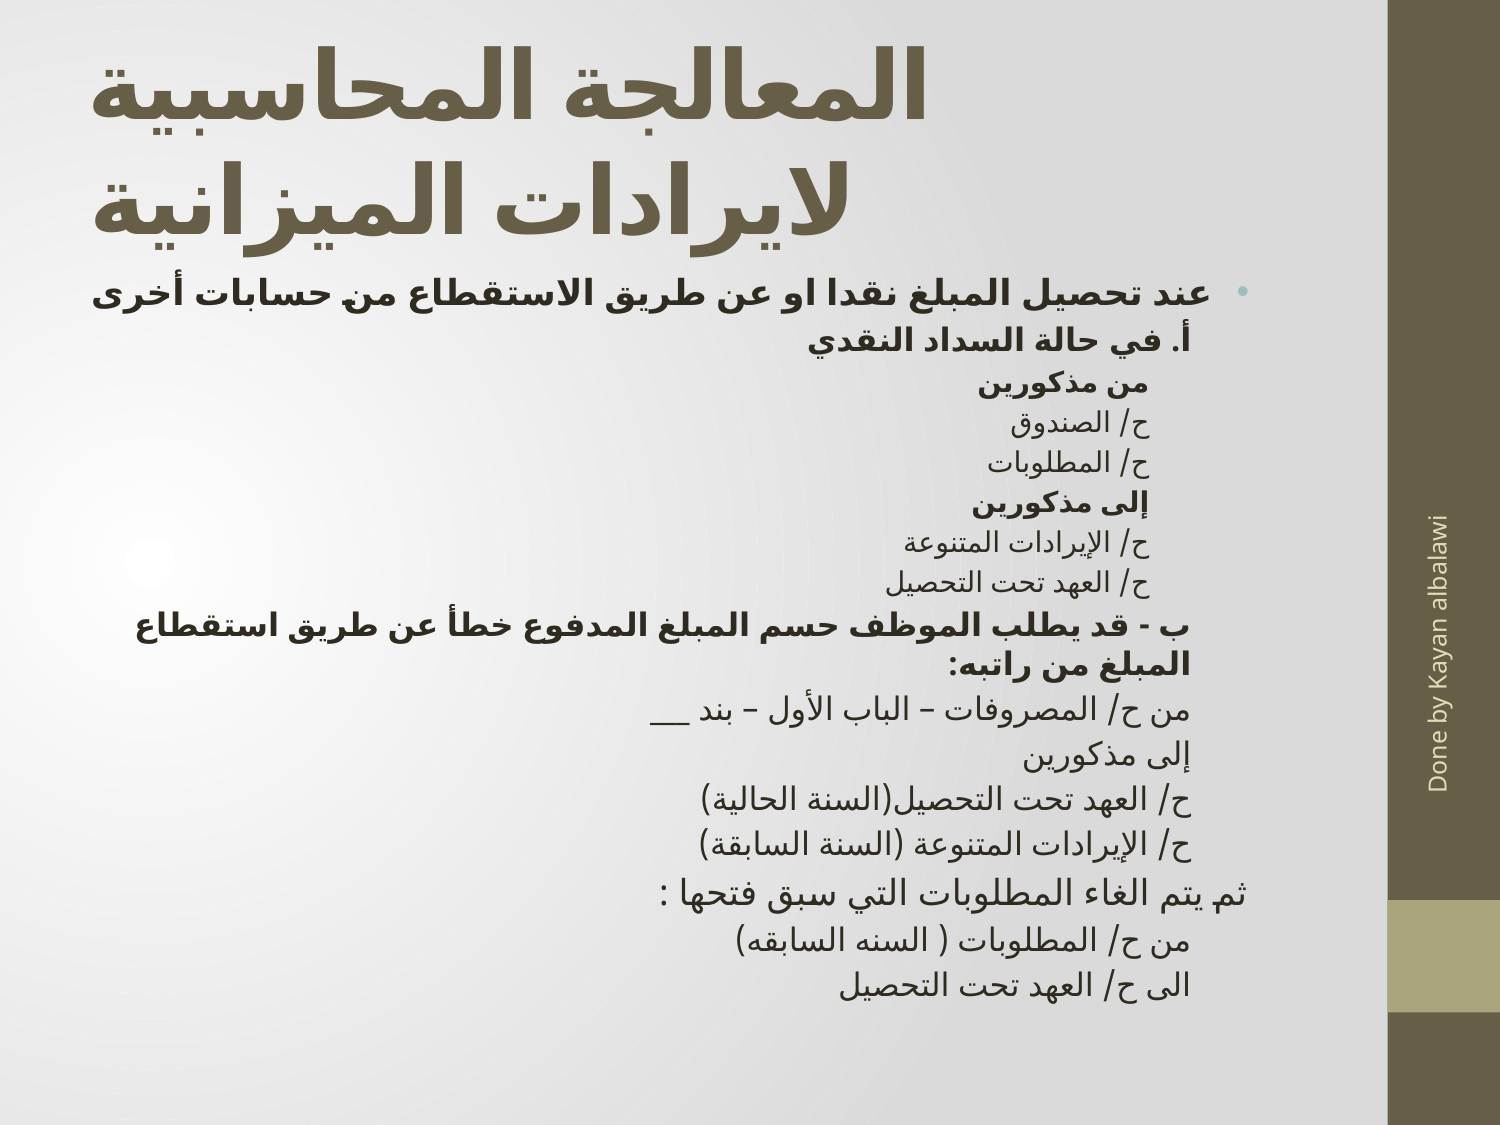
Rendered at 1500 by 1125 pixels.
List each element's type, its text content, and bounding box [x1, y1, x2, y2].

footer Done by Kayan albalawi [1408, 500, 1469, 889]
list عند تحصيل المبلغ نقدا او عن طريق الاستقطاع من حسابات أخرى أ. في حالة السداد النقدي من مذكورين ح/ الصندوق ح/ المطلوبات إلى مذكورين ح/ الإيرادات المتنوعة ح/ العهد تحت التحصيل ب - قد يطلب الموظف حسم المبلغ المدفوع خطأ عن طريق استقطاع المبلغ من راتبه: من ح/ المصروفات – الباب الأول – بند ___ إلى مذكورين ح/ العهد تحت التحصيل(السنة الحالية) ح/ الإيرادات المتنوعة (السنة السابقة) ثم يتم الغاء المطلوبات التي سبق فتحها : من ح/ المطلوبات ( السنه السابقه) الى ح/ العهد تحت التحصيل [75, 262, 1325, 1050]
title المعالجة المحاسبية لايرادات الميزانية [75, 45, 1325, 233]
